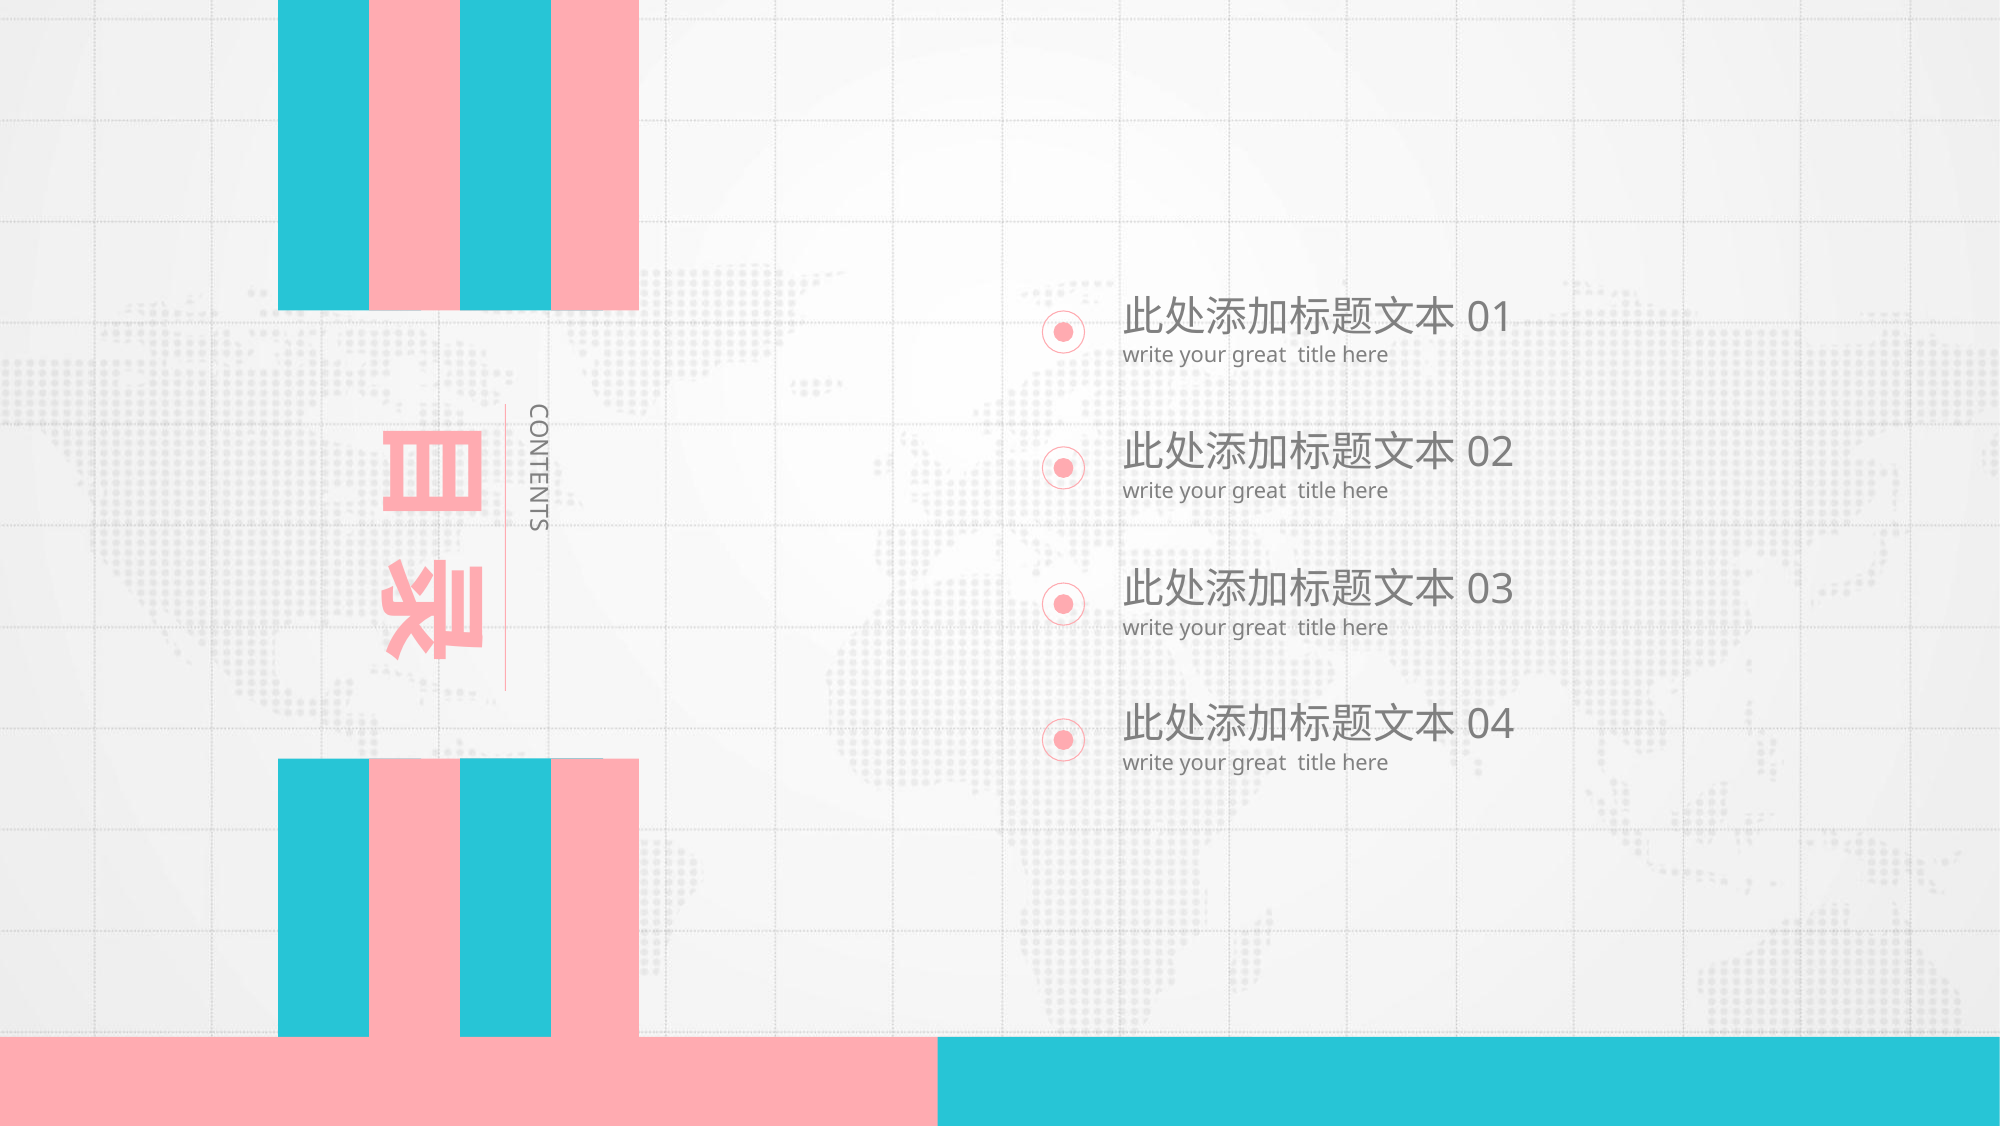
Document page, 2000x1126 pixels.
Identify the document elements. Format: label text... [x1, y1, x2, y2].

text_box write your great title here [1122, 748, 1619, 776]
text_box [1042, 718, 1085, 762]
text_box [1042, 582, 1085, 626]
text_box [278, 0, 640, 311]
text_box write your great title here [1122, 476, 1619, 504]
text_box 此处添加标题文本02 [1122, 425, 1619, 476]
text_box [0, 1036, 937, 1126]
text_box [937, 1036, 2000, 1126]
text_box 目 录 [369, 360, 506, 720]
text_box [1042, 310, 1085, 354]
picture [0, 0, 2000, 1036]
text_box CONTENTS [525, 403, 556, 691]
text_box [278, 758, 640, 1069]
text_box write your great title here [1122, 613, 1619, 640]
text_box 此处添加标题文本01 [1122, 289, 1619, 340]
text_box 此处添加标题文本03 [1122, 561, 1619, 612]
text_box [1042, 446, 1085, 489]
text_box 此处添加标题文本04 [1122, 697, 1619, 748]
text_box write your great title here [1122, 340, 1619, 368]
